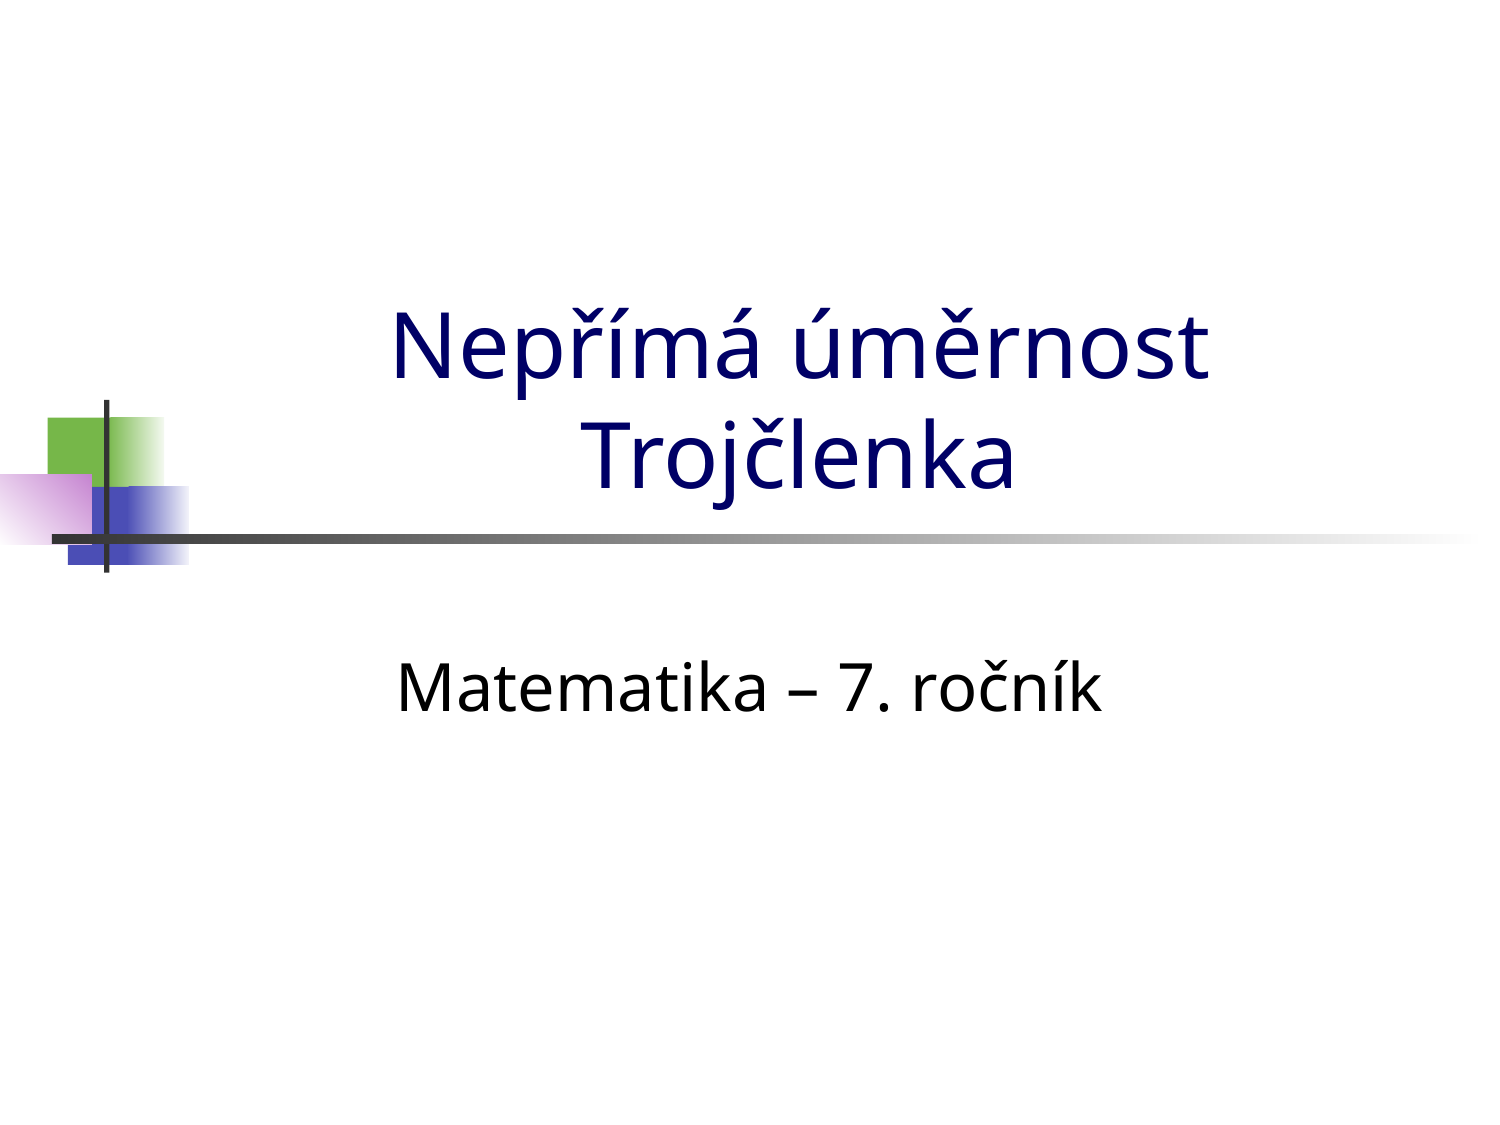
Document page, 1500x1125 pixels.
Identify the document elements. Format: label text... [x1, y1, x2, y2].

subtitle Matematika – 7. ročník [224, 637, 1276, 926]
title Nepřímá úměrnost Trojčlenka [162, 274, 1438, 516]
